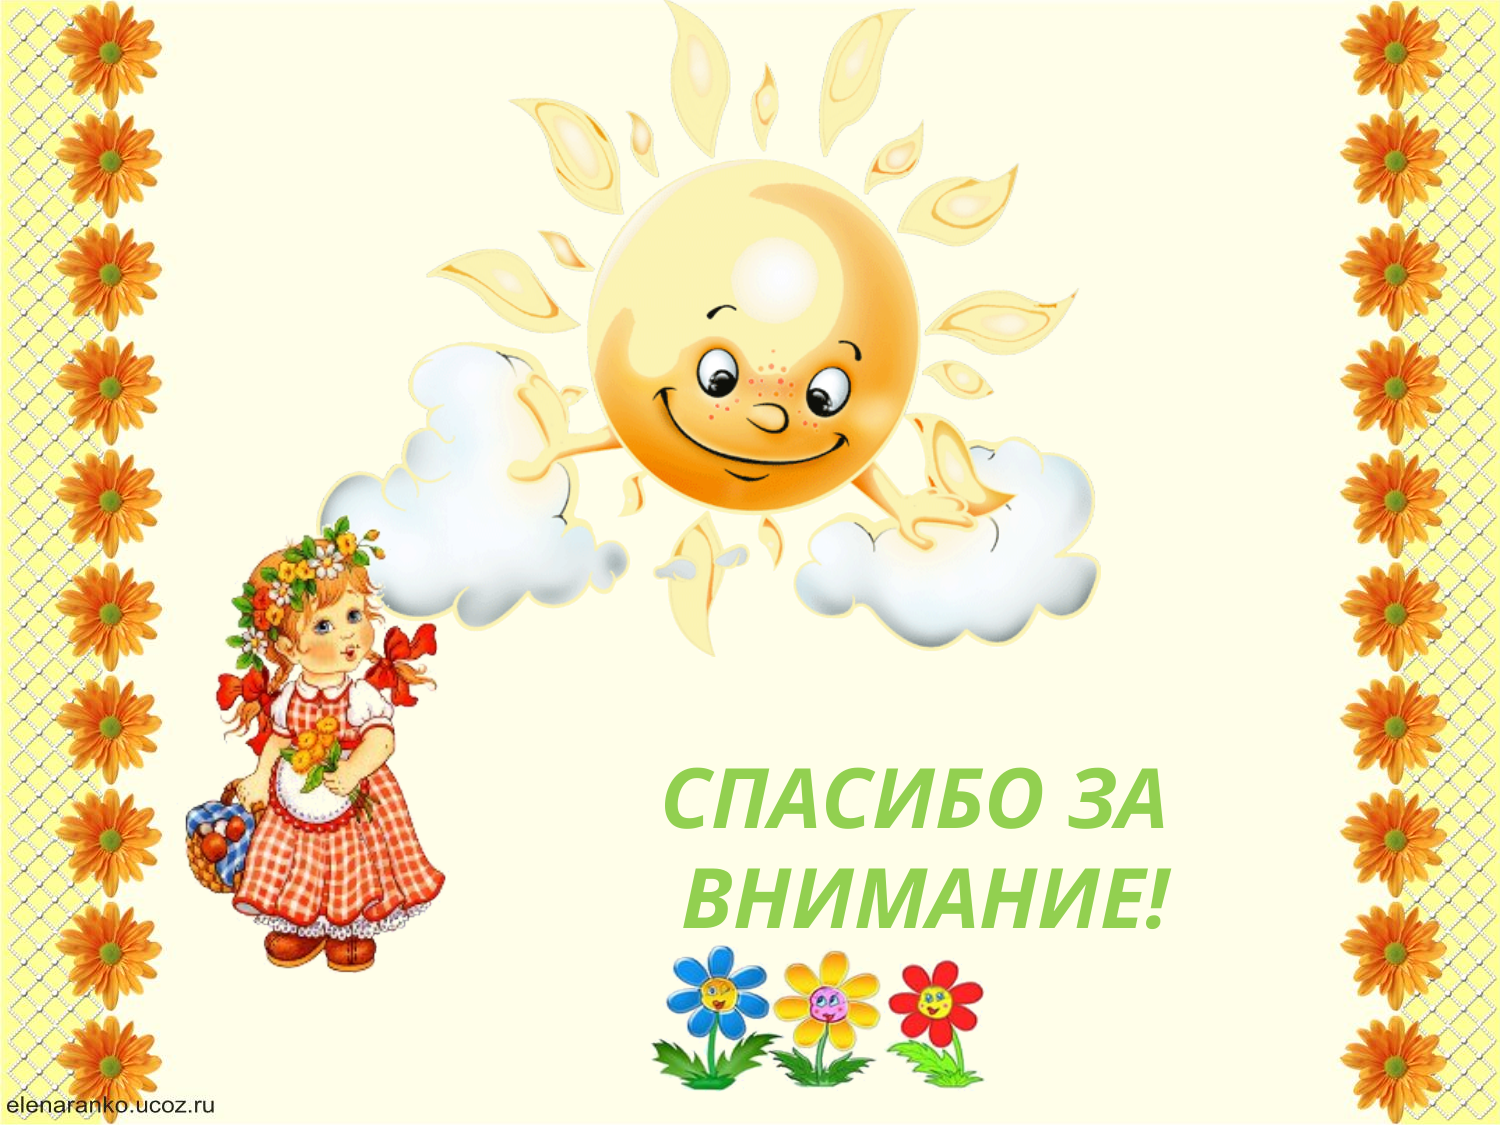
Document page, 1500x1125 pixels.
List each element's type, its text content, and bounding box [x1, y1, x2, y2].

picture [0, 0, 1500, 1125]
text_box Спасибо за Внимание! [527, 738, 1325, 953]
